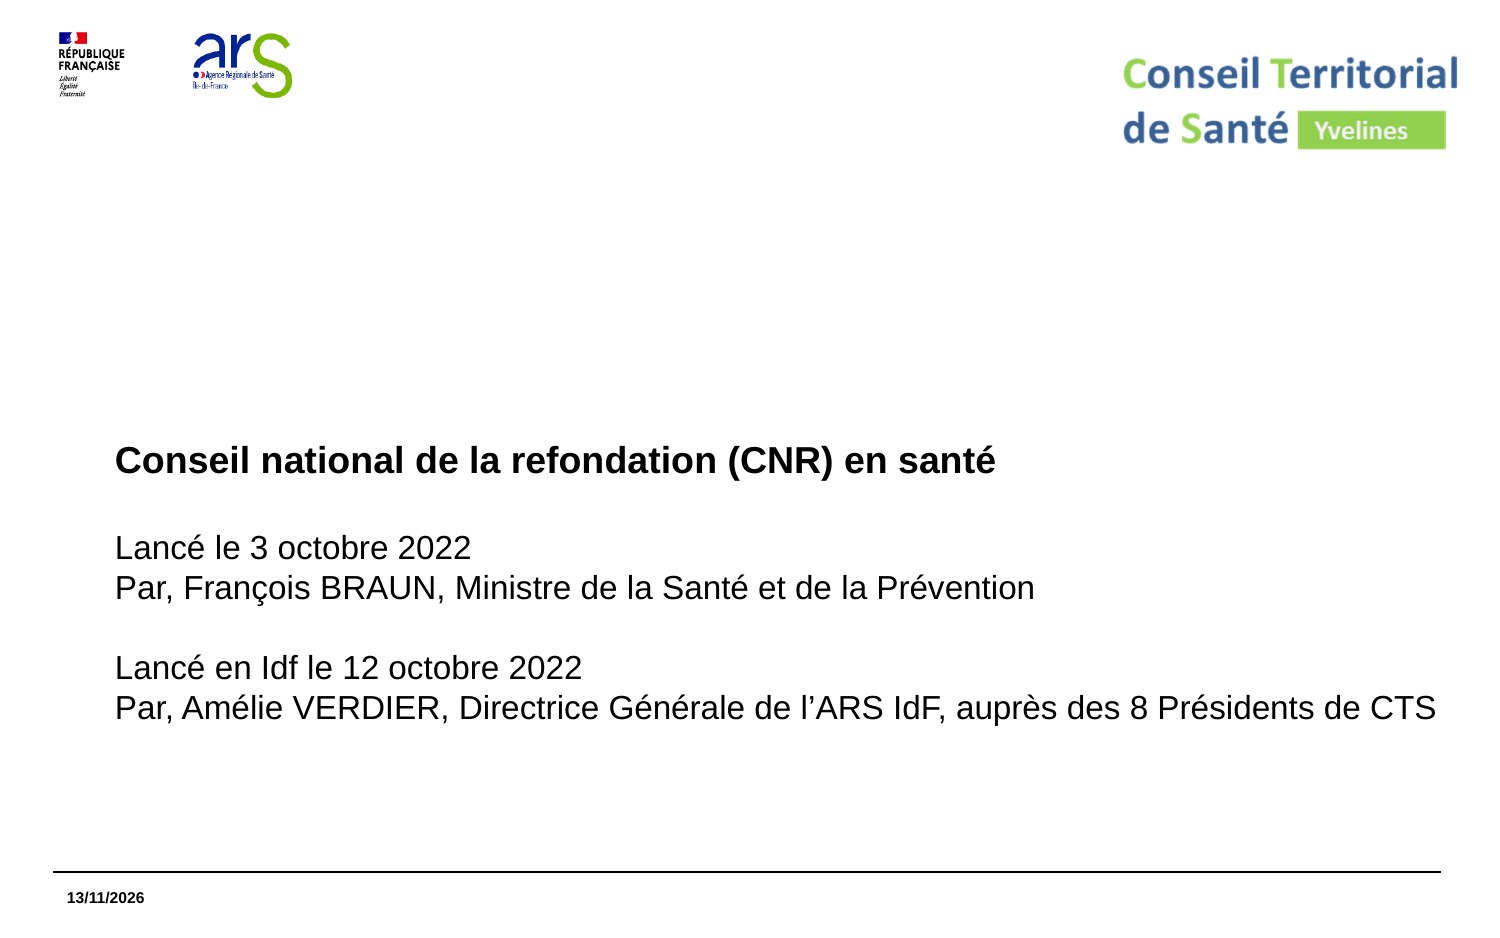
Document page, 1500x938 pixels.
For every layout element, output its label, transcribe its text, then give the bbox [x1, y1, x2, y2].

picture [192, 33, 292, 98]
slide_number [51, 871, 390, 922]
picture [1093, 7, 1495, 191]
picture [47, 19, 136, 118]
text_box Conseil national de la refondation (CNR) en santé Lancé le 3 octobre 2022 Par, François BRAUN, Ministre de la Santé et de la Prévention Lancé en Idf le 12 octobre 2022 Par, Amélie VERDIER, Directrice Générale de l’ARS IdF, auprès des 8 Présidents de CTS [100, 338, 1483, 779]
